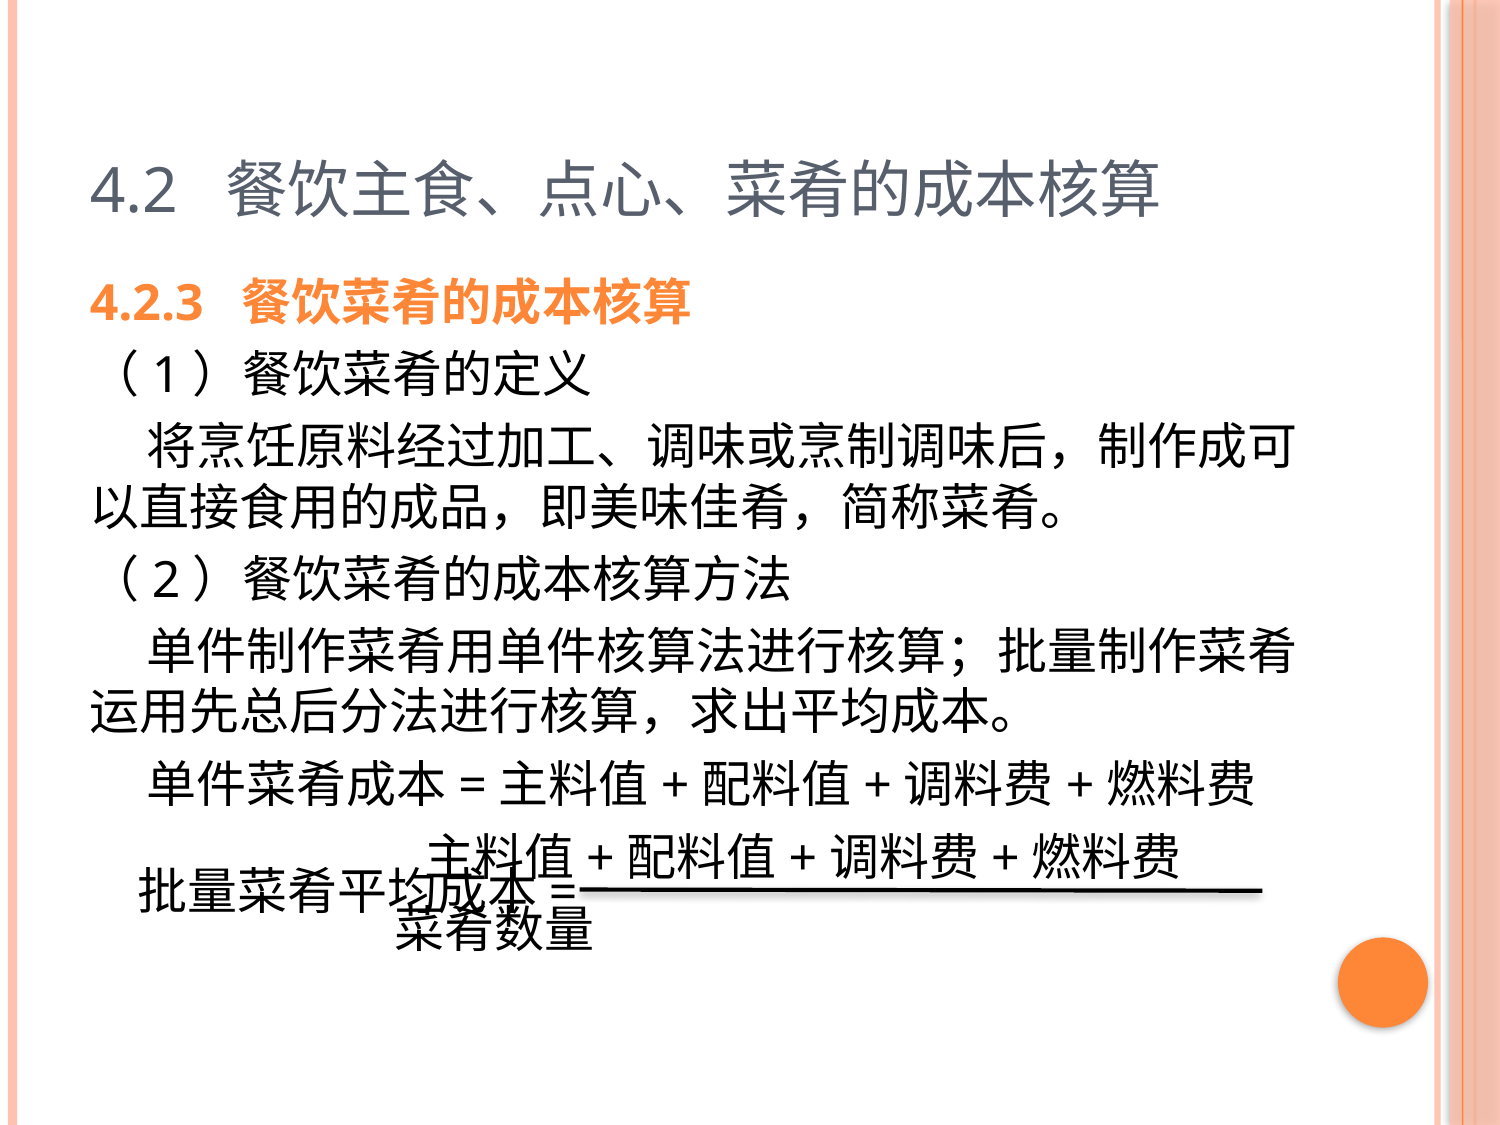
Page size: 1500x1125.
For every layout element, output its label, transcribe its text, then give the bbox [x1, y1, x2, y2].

text_box 批量菜肴平均成本= [122, 852, 660, 928]
list 4.2.3 餐饮菜肴的成本核算 （1）餐饮菜肴的定义 将烹饪原料经过加工、调味或烹制调味后，制作成可以直接食用的成品，即美味佳肴，简称菜肴。 （2）餐饮菜肴的成本核算方法 单件制作菜肴用单件核算法进行核算；批量制作菜肴运用先总后分法进行核算，求出平均成本。 单件菜肴成本=主料值+配料值+调料费+燃料费 主料值+配料值+调料费+燃料费 菜肴数量 [74, 262, 1329, 1063]
title 4.2 餐饮主食、点心、菜肴的成本核算 [75, 45, 1300, 233]
